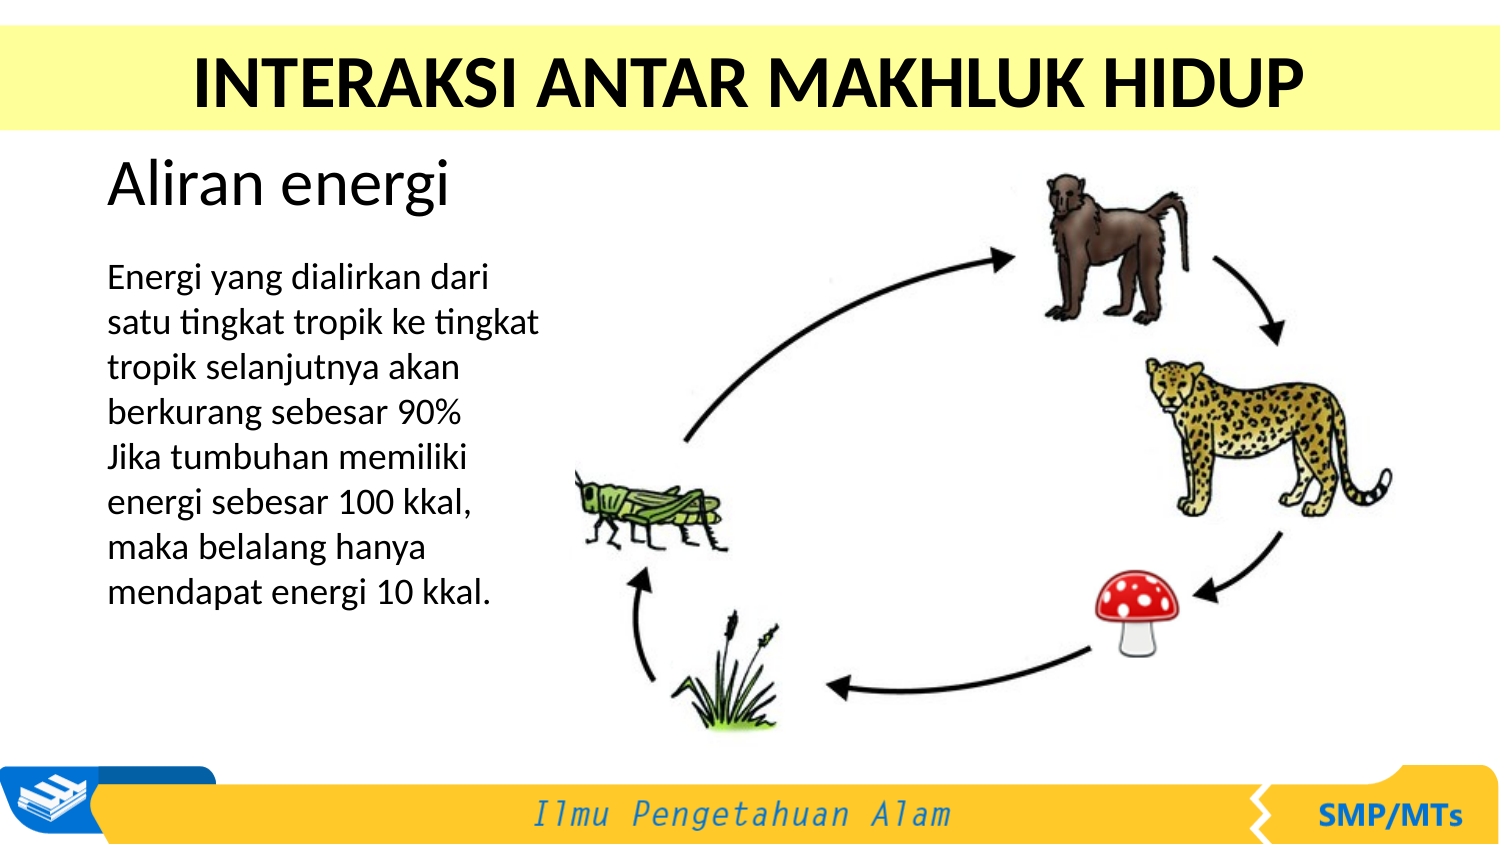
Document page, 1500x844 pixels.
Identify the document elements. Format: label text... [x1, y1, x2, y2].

picture [0, 765, 1499, 844]
text_box Energi yang dialirkan dari satu tingkat tropik ke tingkat tropik selanjutnya akan berkurang sebesar 90% Jika tumbuhan memiliki energi sebesar 100 kkal, maka belalang hanya mendapat energi 10 kkal. [72, 225, 554, 587]
text_box Aliran energi [92, 131, 467, 227]
picture [559, 159, 1402, 748]
text_box INTERAKSI ANTAR MAKHLUK HIDUP [0, 25, 1500, 131]
